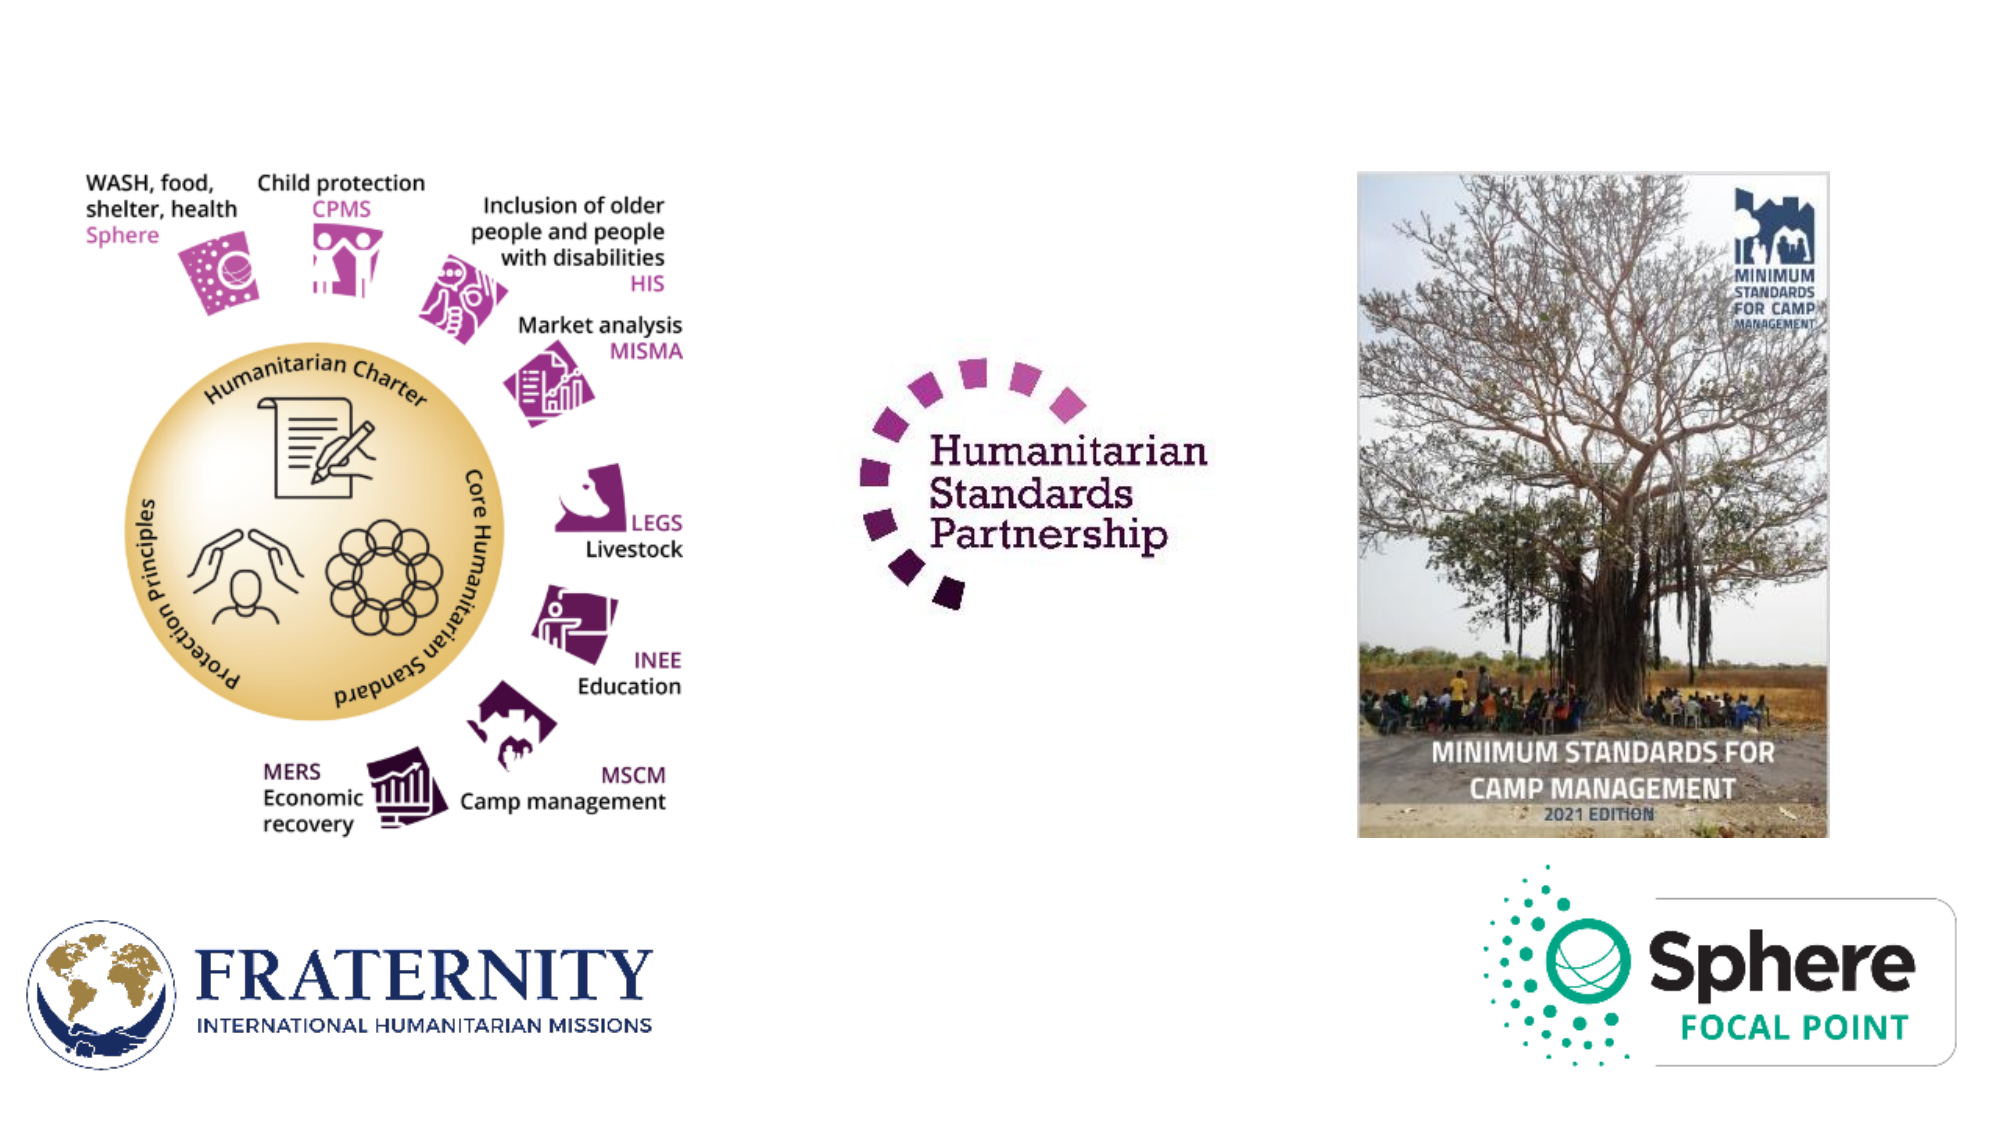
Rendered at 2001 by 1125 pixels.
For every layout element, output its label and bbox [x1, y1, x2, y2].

picture [1356, 171, 1831, 838]
picture [0, 893, 683, 1098]
picture [59, 172, 683, 838]
picture [1481, 862, 1961, 1070]
picture [790, 289, 1278, 681]
